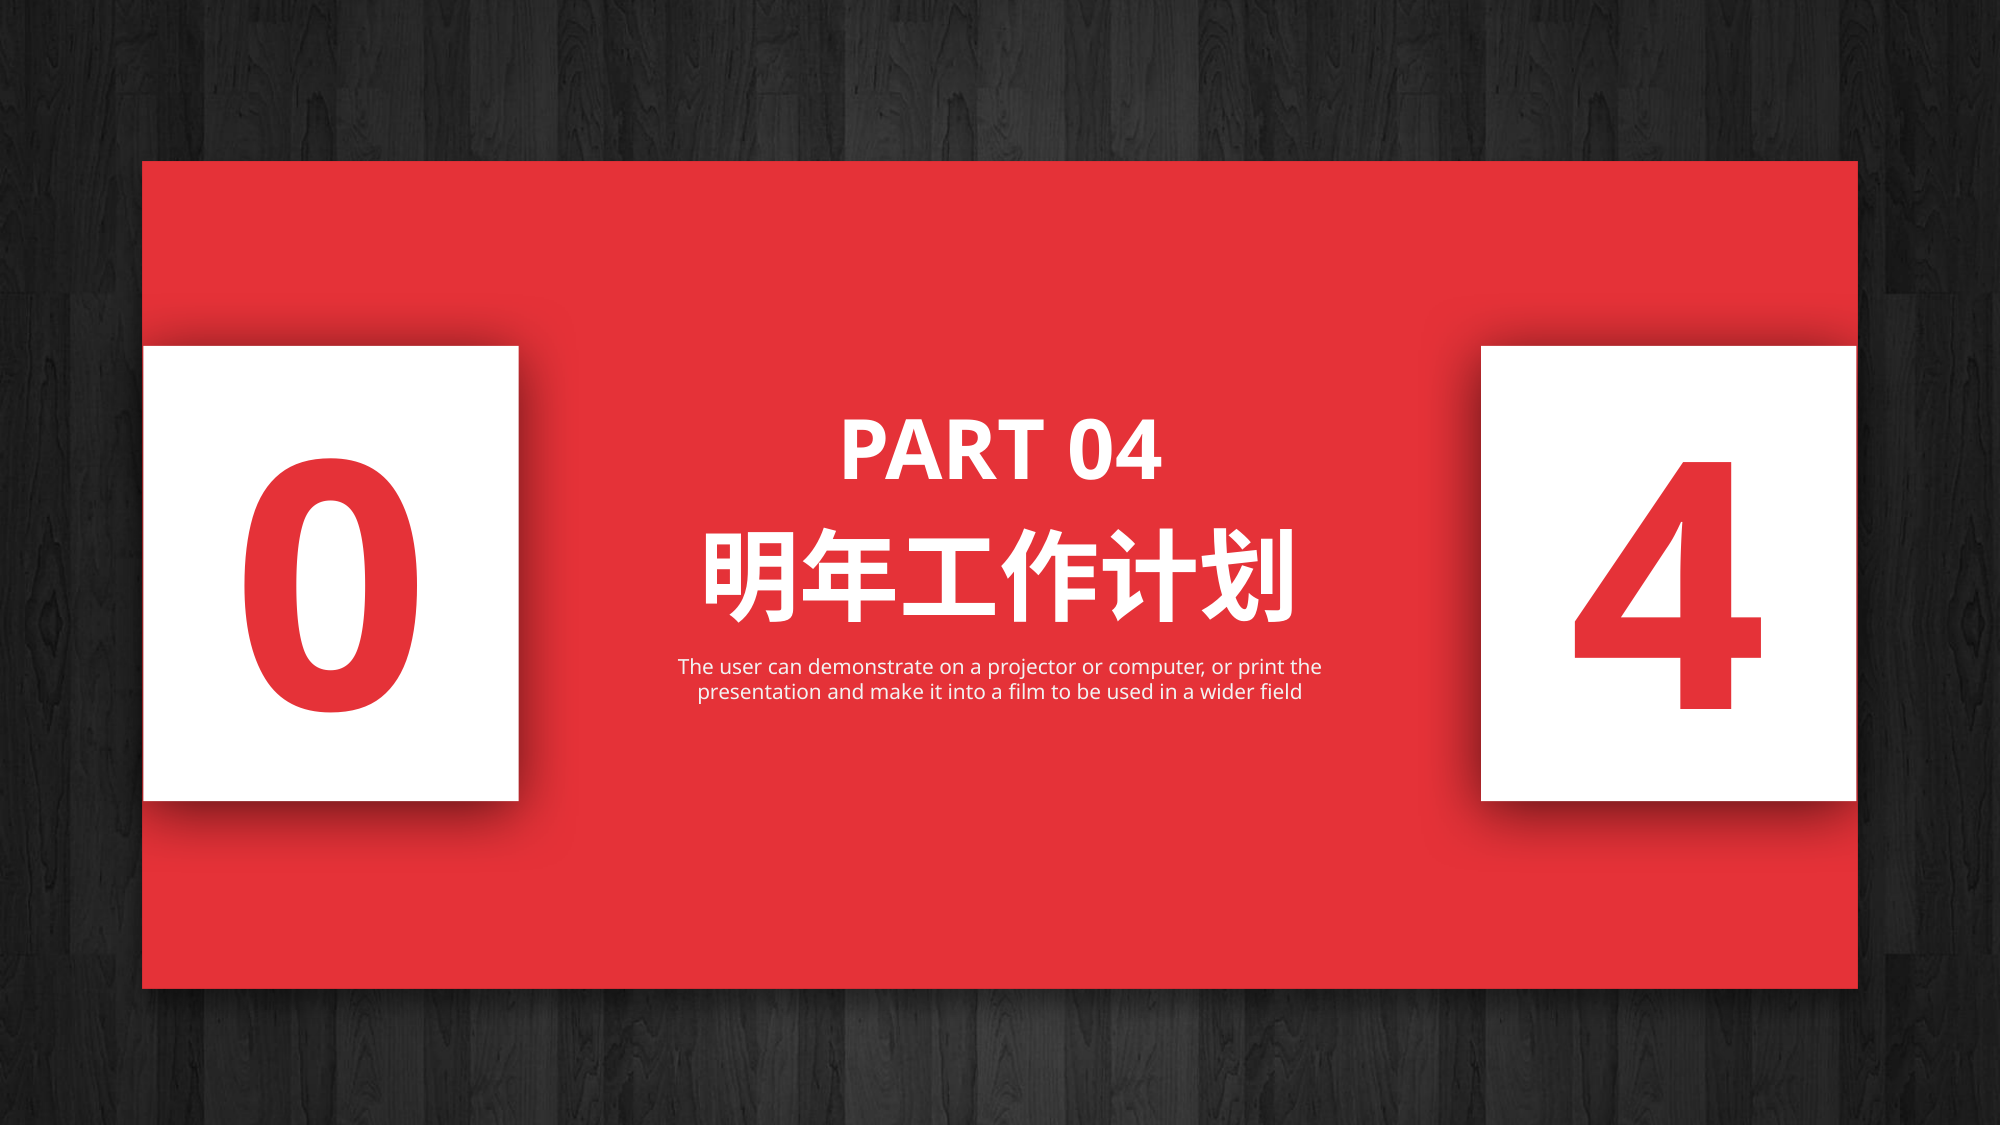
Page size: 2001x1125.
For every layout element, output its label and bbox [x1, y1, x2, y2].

text_box [143, 345, 519, 802]
text_box [1481, 345, 1857, 802]
picture [0, 0, 2000, 1125]
text_box [519, 388, 1481, 713]
